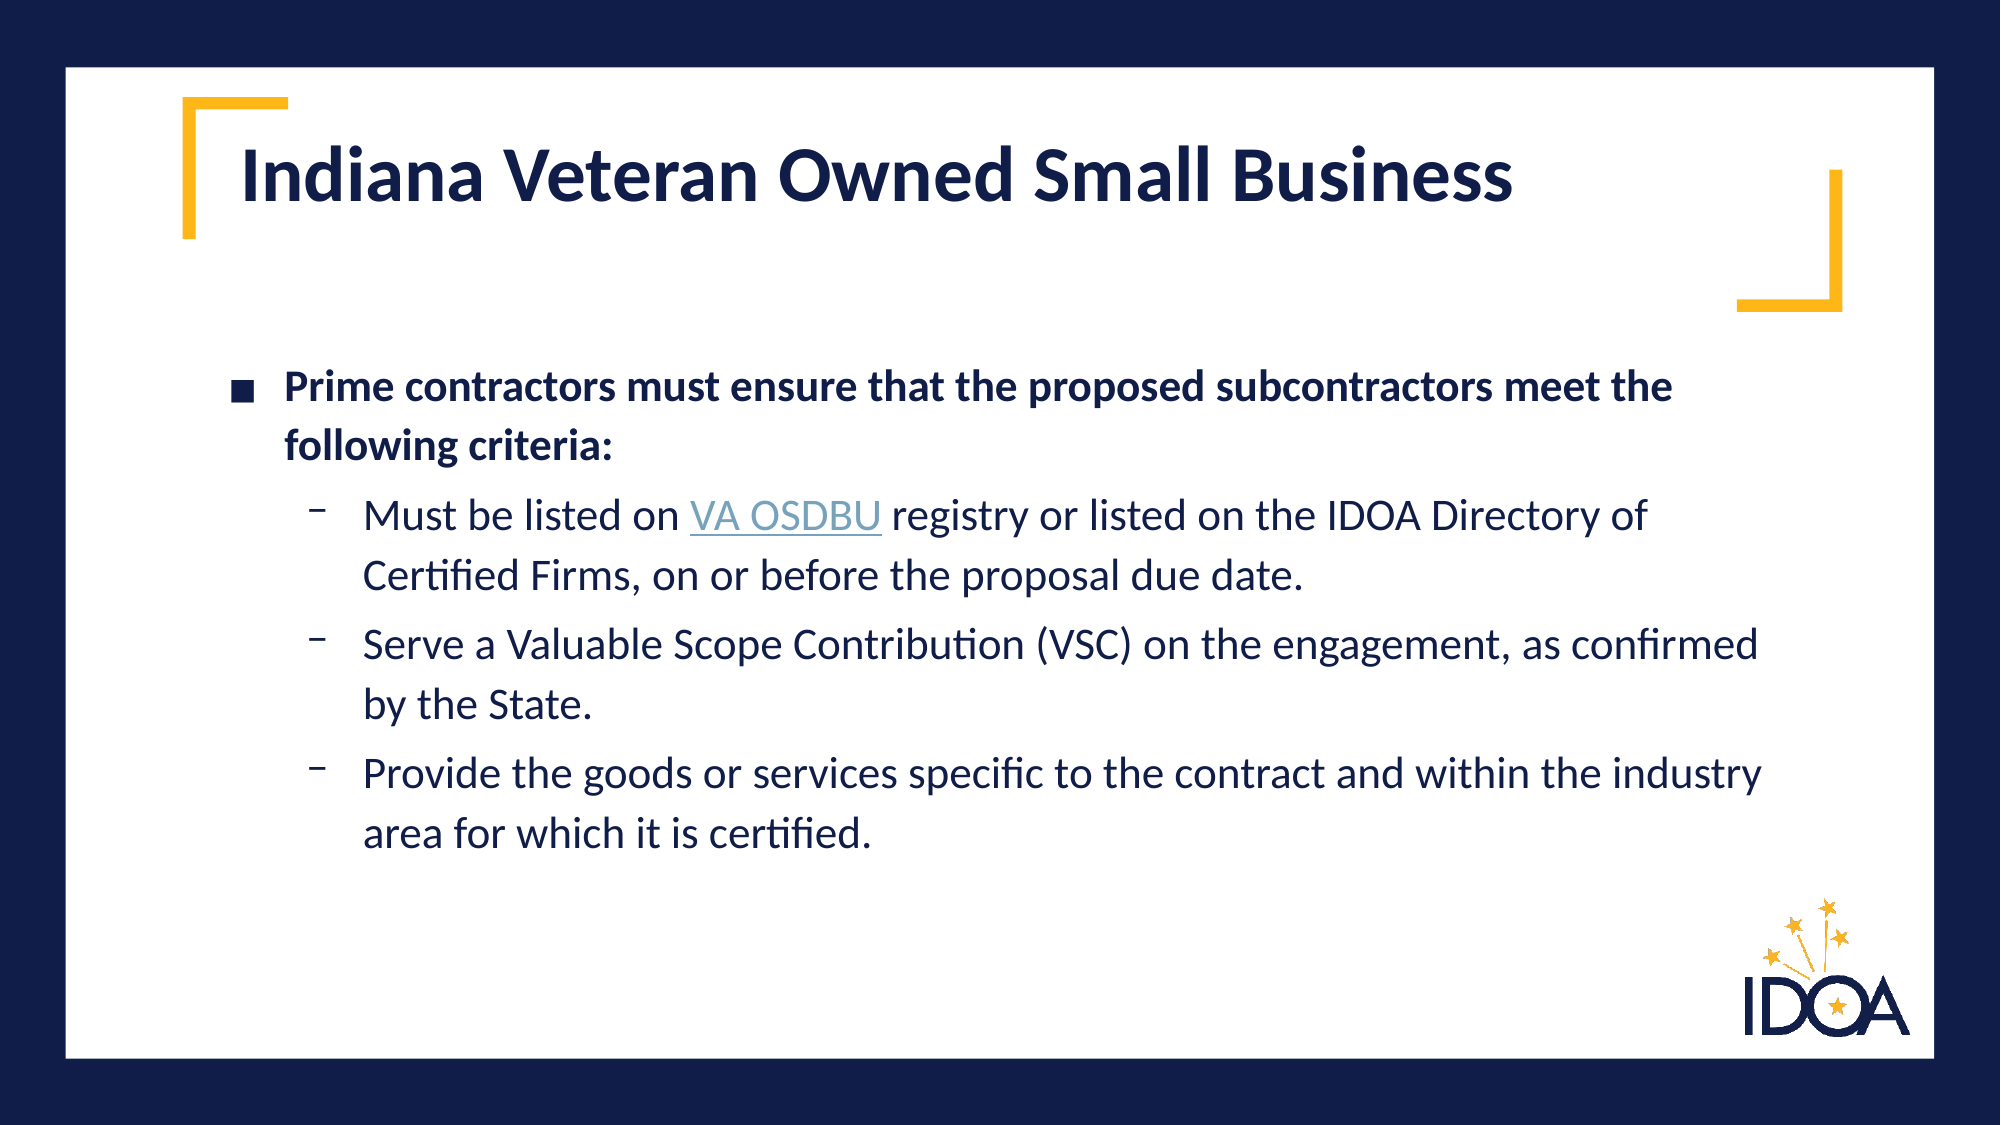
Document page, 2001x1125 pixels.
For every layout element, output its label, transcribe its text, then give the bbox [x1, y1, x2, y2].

picture [1702, 857, 1959, 1114]
title Indiana Veteran Owned Small Business [225, 126, 1800, 263]
list Prime contractors must ensure that the proposed subcontractors meet the following criteria: Must be listed on VA OSDBU registry or listed on the IDOA Directory of Certified Firms, on or before the proposal due date. Serve a Valuable Scope Contribution (VSC) on the engagement, as confirmed by the State. Provide the goods or services specific to the contract and within the industry area for which it is certified. [212, 343, 1788, 869]
